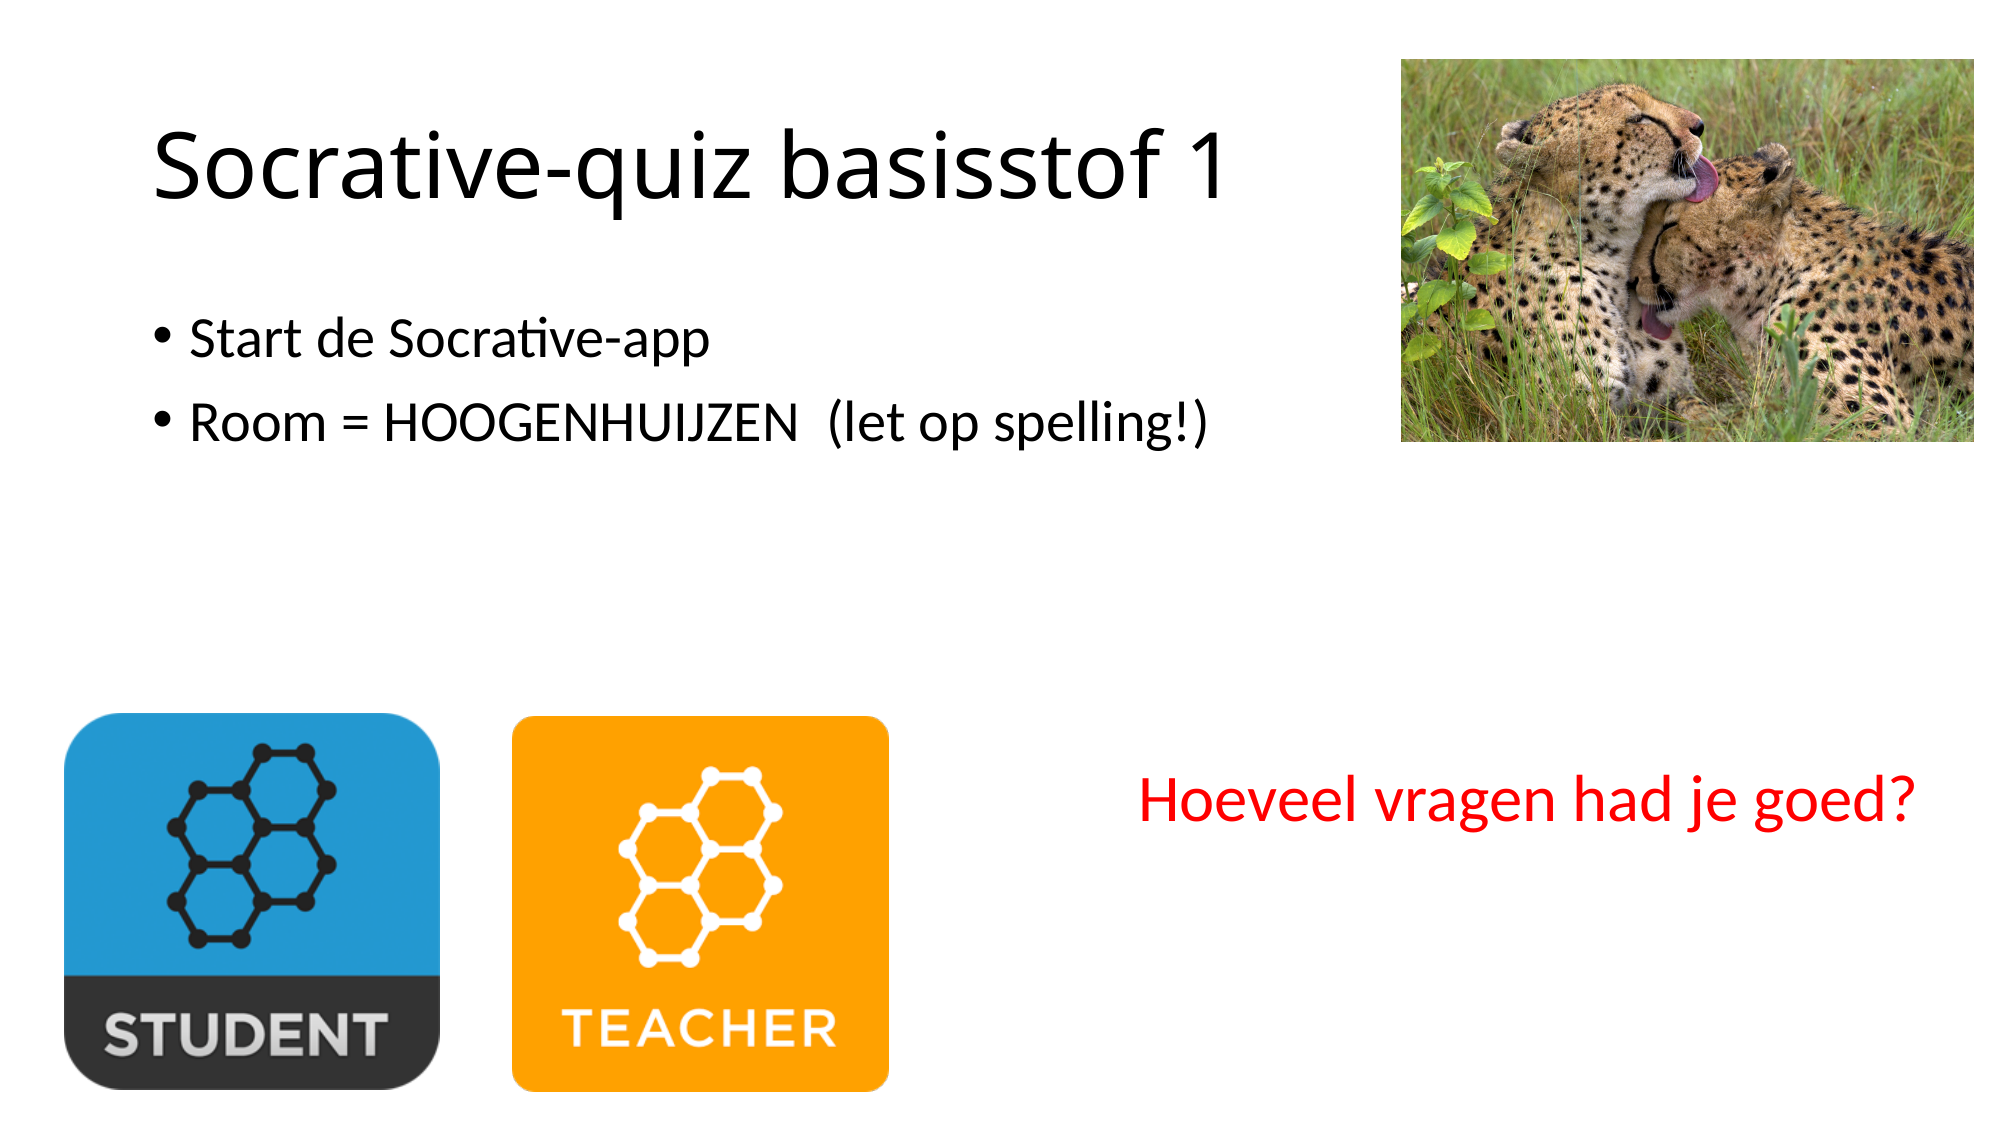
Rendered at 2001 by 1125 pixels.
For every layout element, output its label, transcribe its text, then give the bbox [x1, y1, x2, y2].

picture [1400, 59, 1974, 442]
list Start de Socrative-app Room = HOOGENHUIJZEN (let op spelling!) [137, 299, 1863, 1014]
picture [512, 716, 889, 1092]
picture [64, 713, 440, 1090]
text_box Hoeveel vragen had je goed? [1123, 747, 1935, 843]
title Socrative-quiz basisstof 1 [137, 59, 1400, 278]
